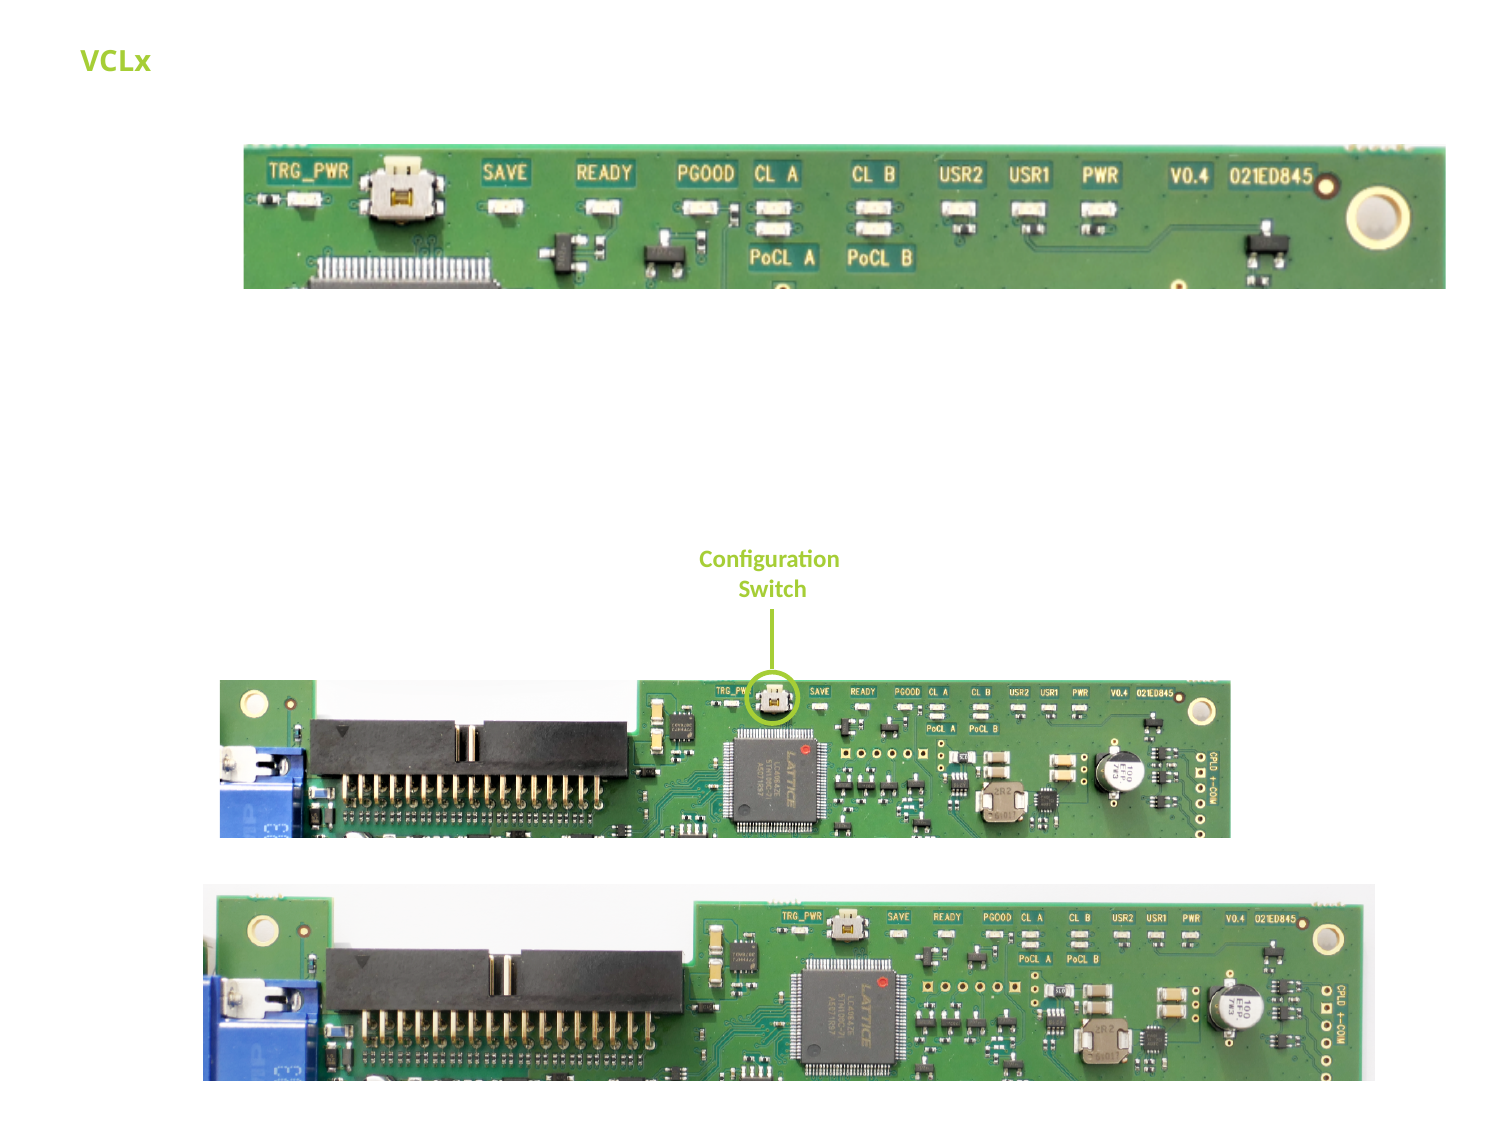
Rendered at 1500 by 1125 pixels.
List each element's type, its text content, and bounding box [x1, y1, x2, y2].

picture [202, 883, 1375, 1081]
picture [243, 143, 1446, 289]
text_box VCLx [65, 35, 167, 86]
text_box [756, 672, 789, 678]
text_box Configuration Switch [684, 534, 862, 640]
picture [219, 679, 1231, 839]
